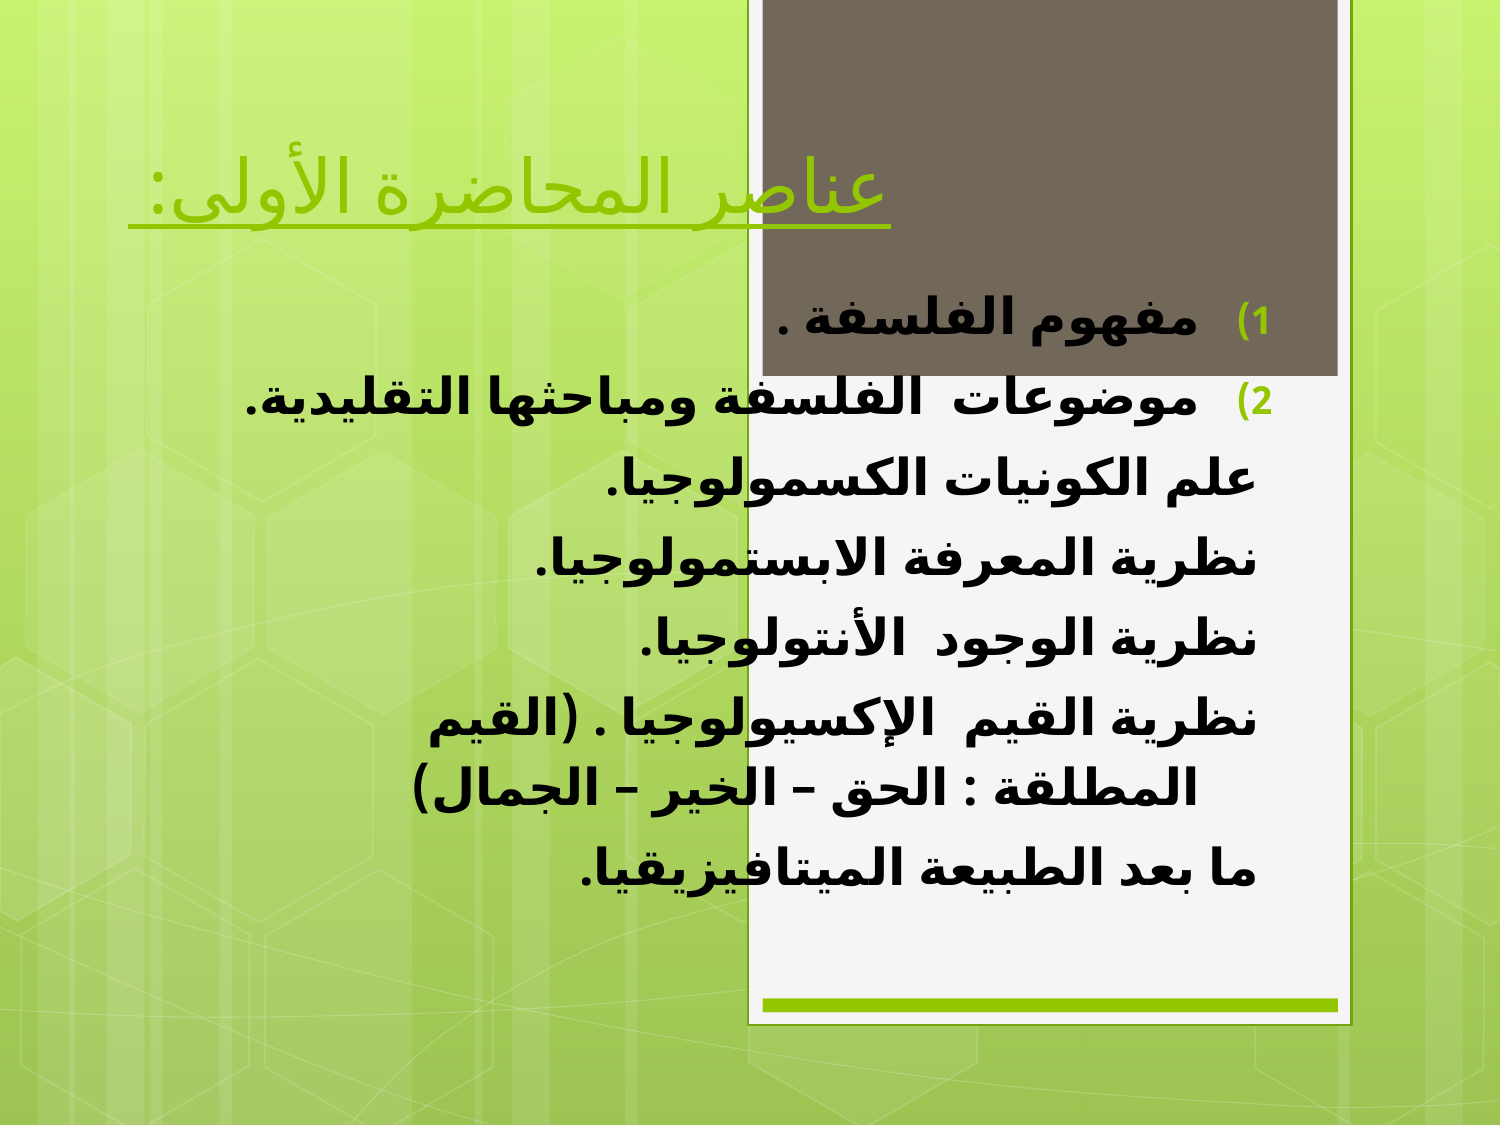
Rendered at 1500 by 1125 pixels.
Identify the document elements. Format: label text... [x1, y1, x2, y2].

subtitle مفهوم الفلسفة . موضوعات الفلسفة ومباحثها التقليدية. علم الكونيات الكسمولوجيا. نظرية المعرفة الابستمولوجيا. نظرية الوجود الأنتولوجيا. نظرية القيم الإكسيولوجيا . (القيم المطلقة : الحق – الخير – الجمال) ما بعد الطبيعة الميتافيزيقيا. [225, 267, 1275, 925]
title عناصر المحاضرة الأولى: [112, 78, 1388, 327]
